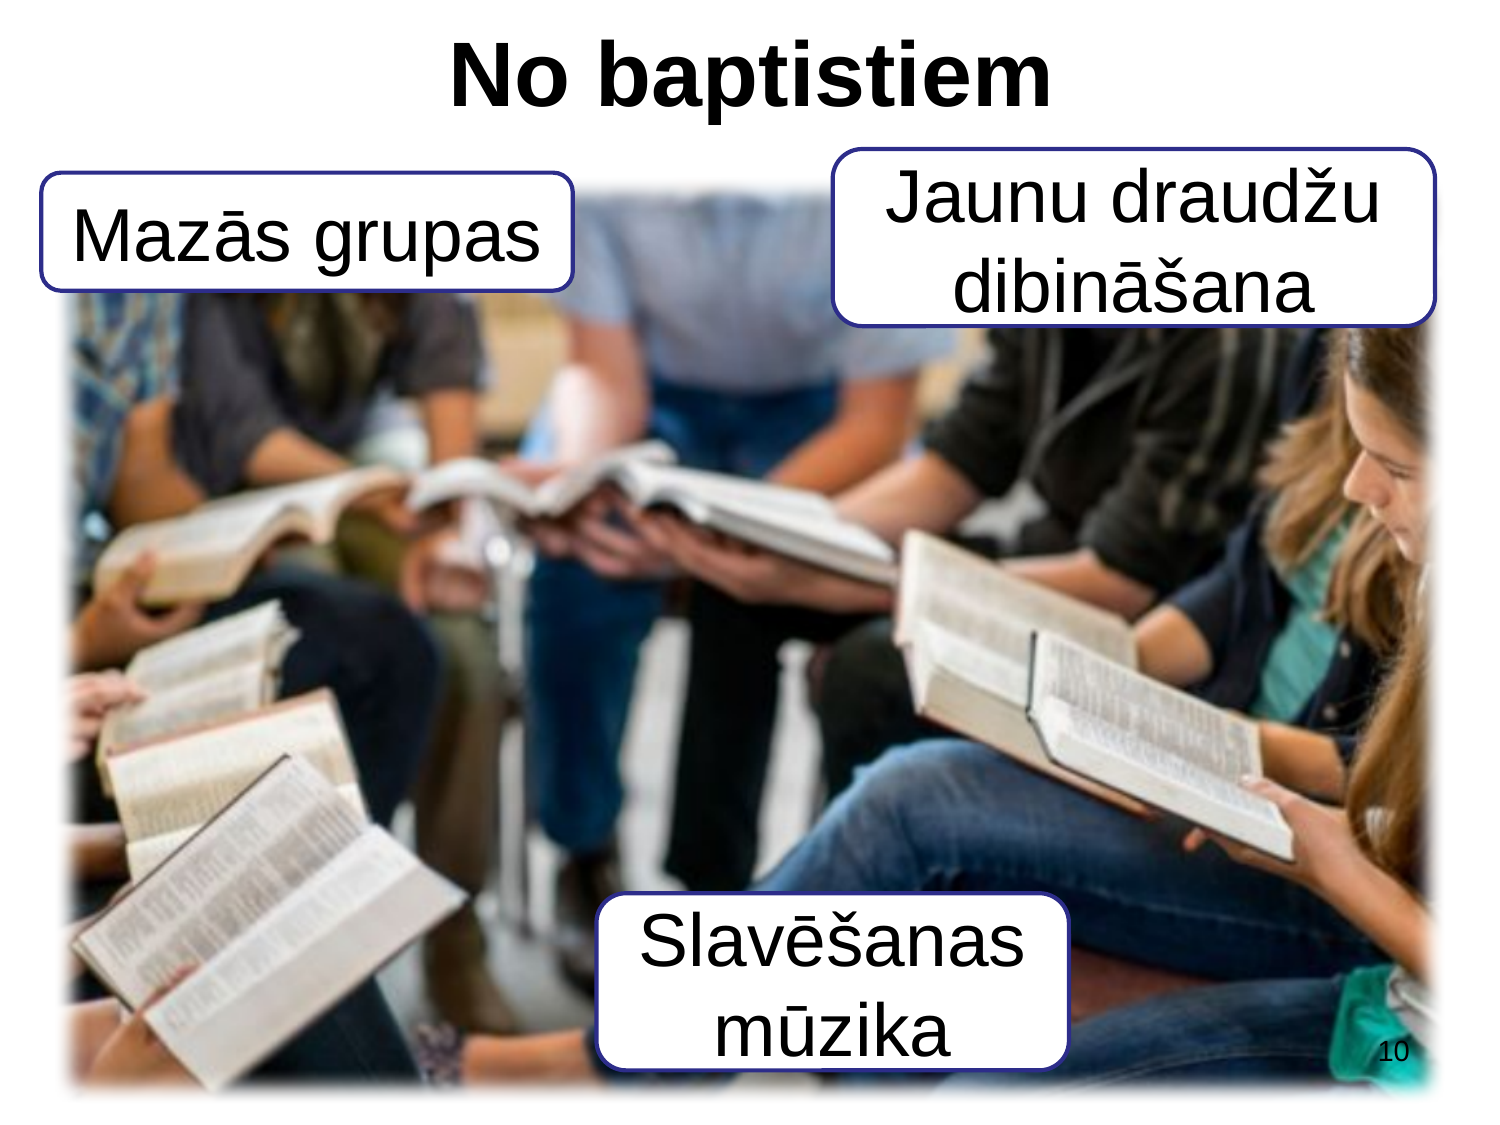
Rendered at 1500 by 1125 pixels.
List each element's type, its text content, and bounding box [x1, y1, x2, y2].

text_box Jaunu draudžu dibināšana [830, 146, 1437, 175]
picture [55, 177, 1448, 1107]
text_box Mazās grupas [39, 170, 567, 290]
title No baptistiem [76, 0, 1427, 140]
